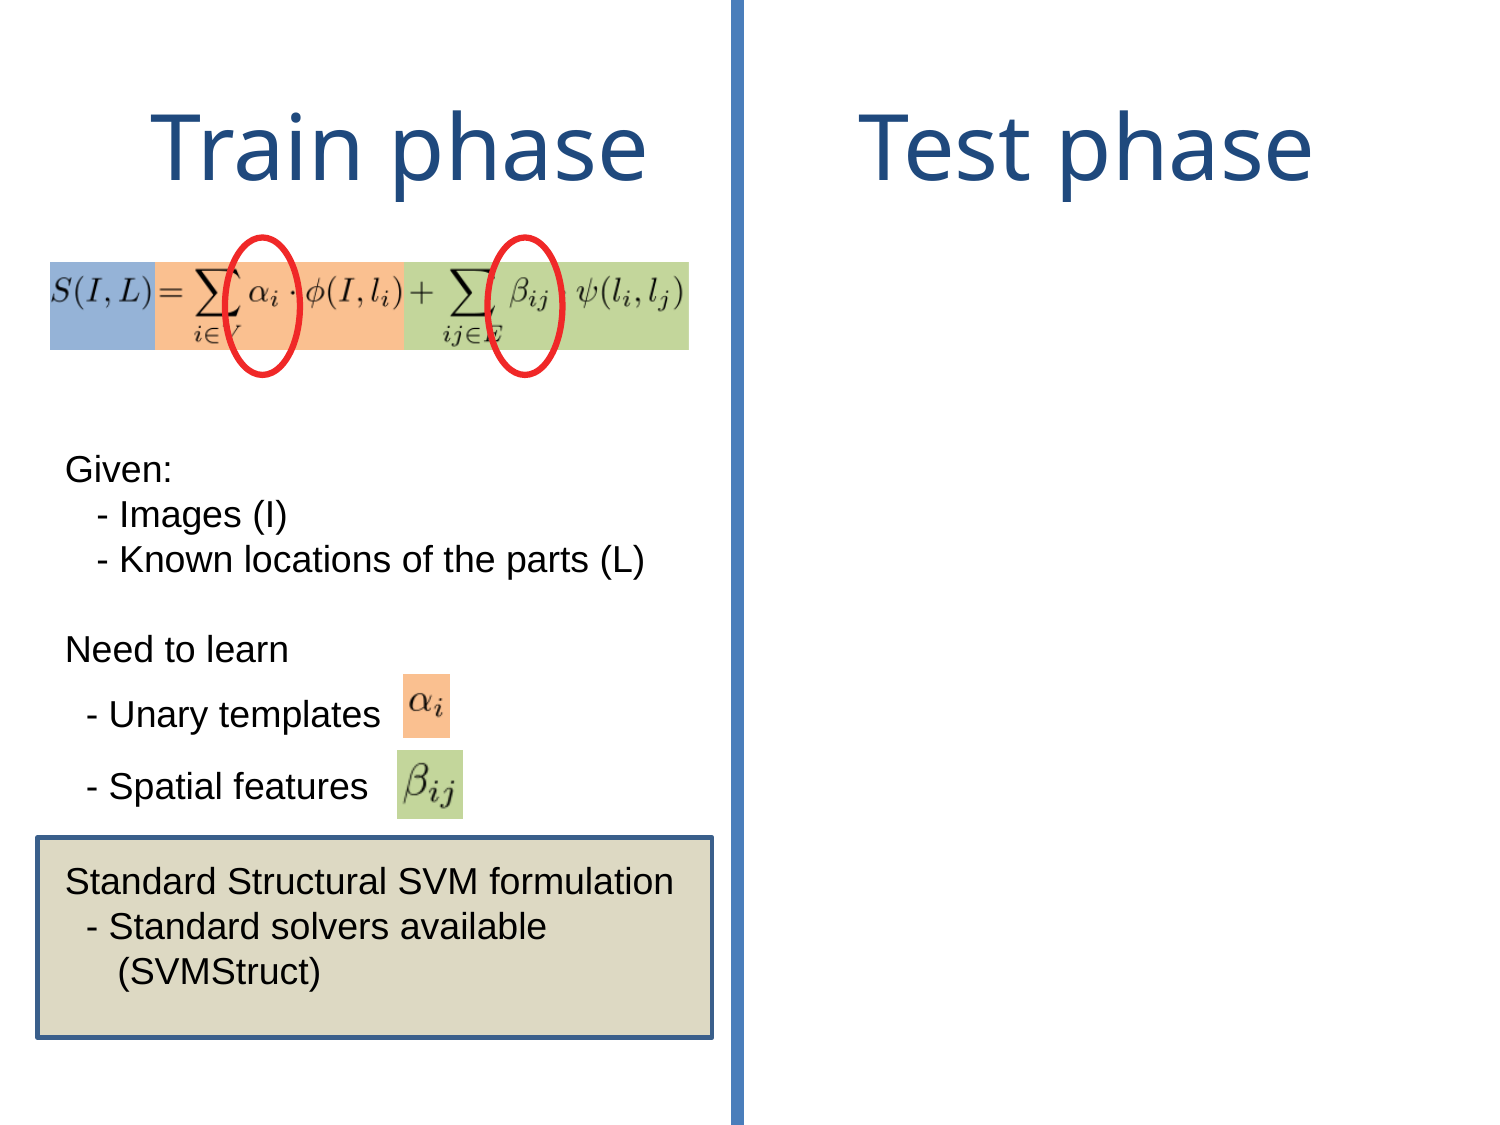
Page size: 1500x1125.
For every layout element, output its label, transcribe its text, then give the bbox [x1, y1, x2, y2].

text_box [232, 235, 293, 260]
text_box Given: - Images (I) - Known locations of the parts (L) Need to learn - Unary templates - Spatial features [49, 437, 689, 815]
text_box [236, 360, 289, 378]
picture [403, 674, 451, 738]
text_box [49, 262, 689, 351]
text_box [494, 235, 556, 260]
text_box [499, 360, 551, 378]
text_box Train phase [87, 50, 713, 238]
text_box [35, 835, 714, 1040]
text_box Standard Structural SVM formulation - Standard solvers available (SVMStruct) [49, 849, 713, 1000]
picture [396, 749, 463, 819]
title Test phase [774, 50, 1400, 238]
